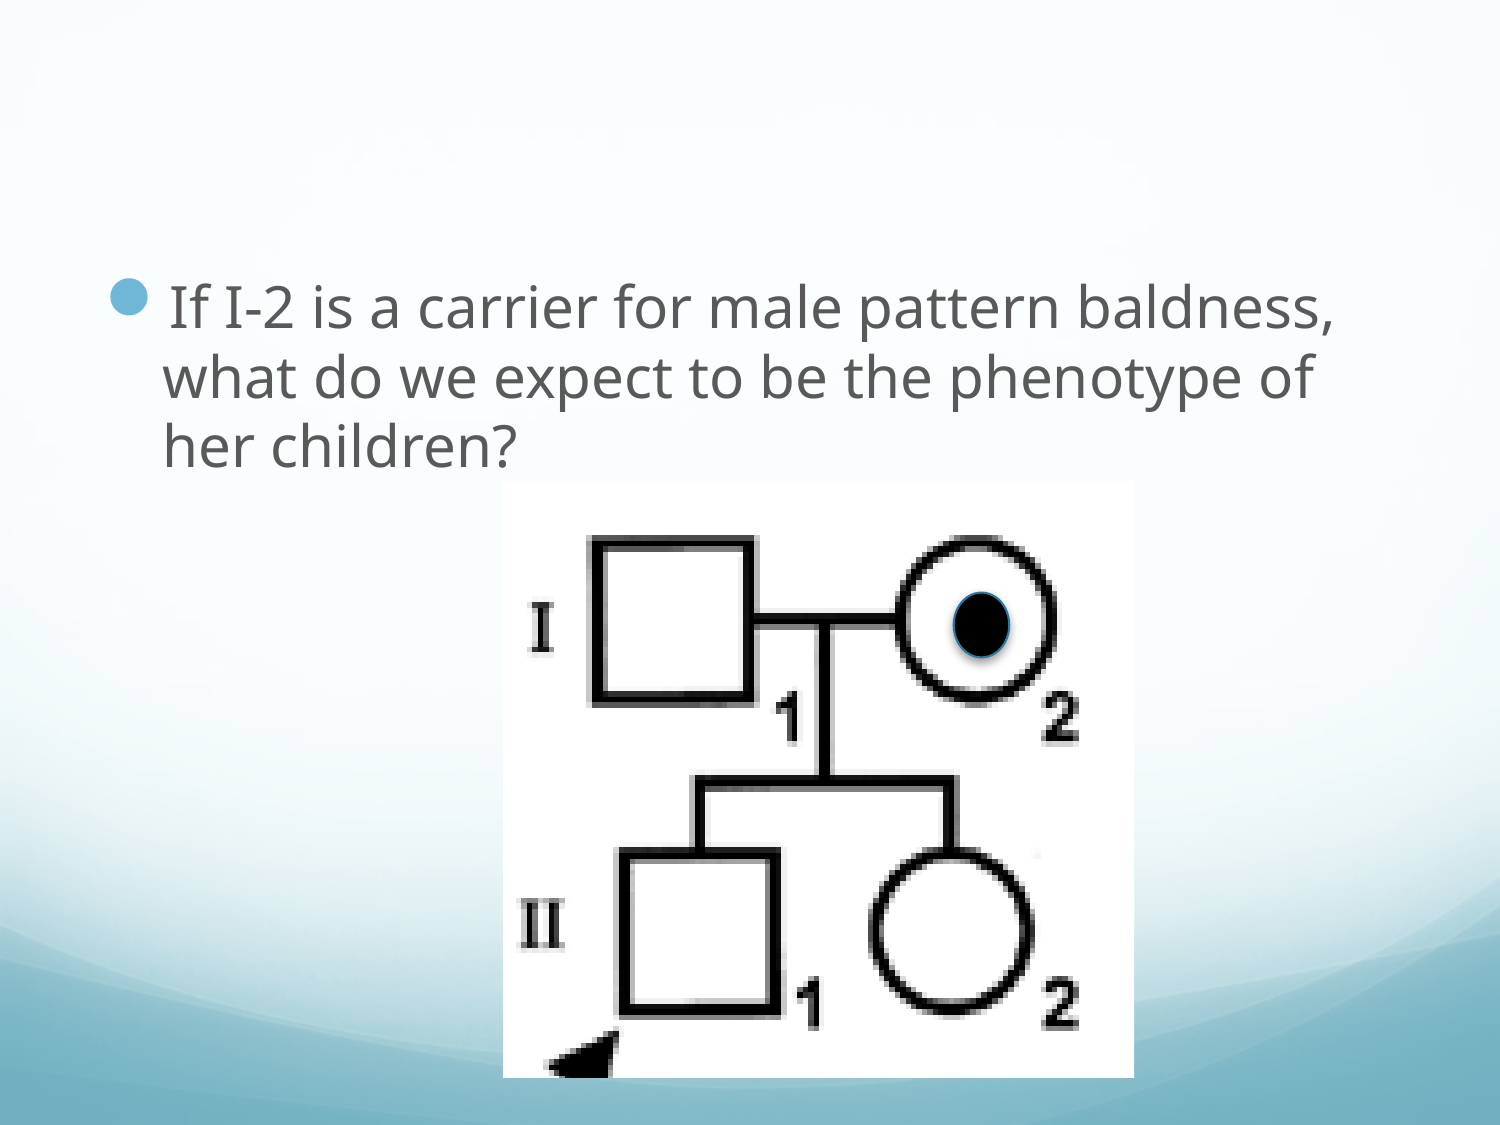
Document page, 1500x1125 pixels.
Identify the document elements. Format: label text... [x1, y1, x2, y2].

list If I-2 is a carrier for male pattern baldness, what do we expect to be the phenotype of her children? [90, 262, 1410, 975]
picture [502, 480, 1135, 1078]
